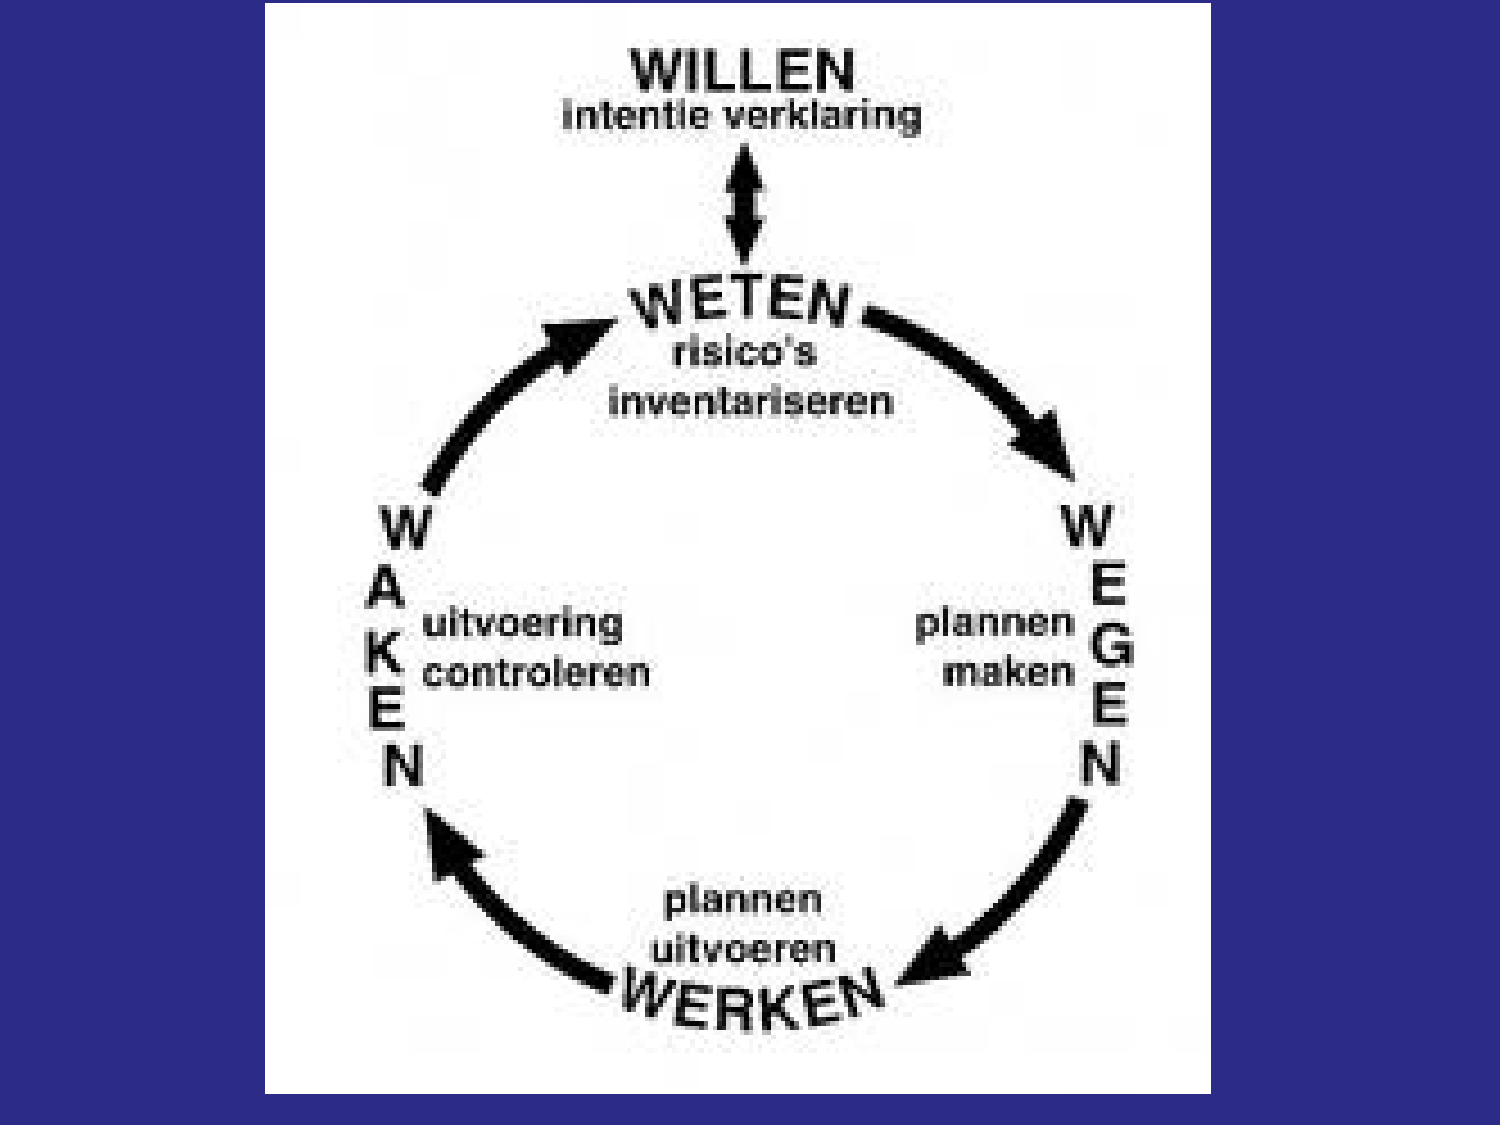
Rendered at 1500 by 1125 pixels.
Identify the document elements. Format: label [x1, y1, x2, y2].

picture [265, 3, 1211, 1094]
